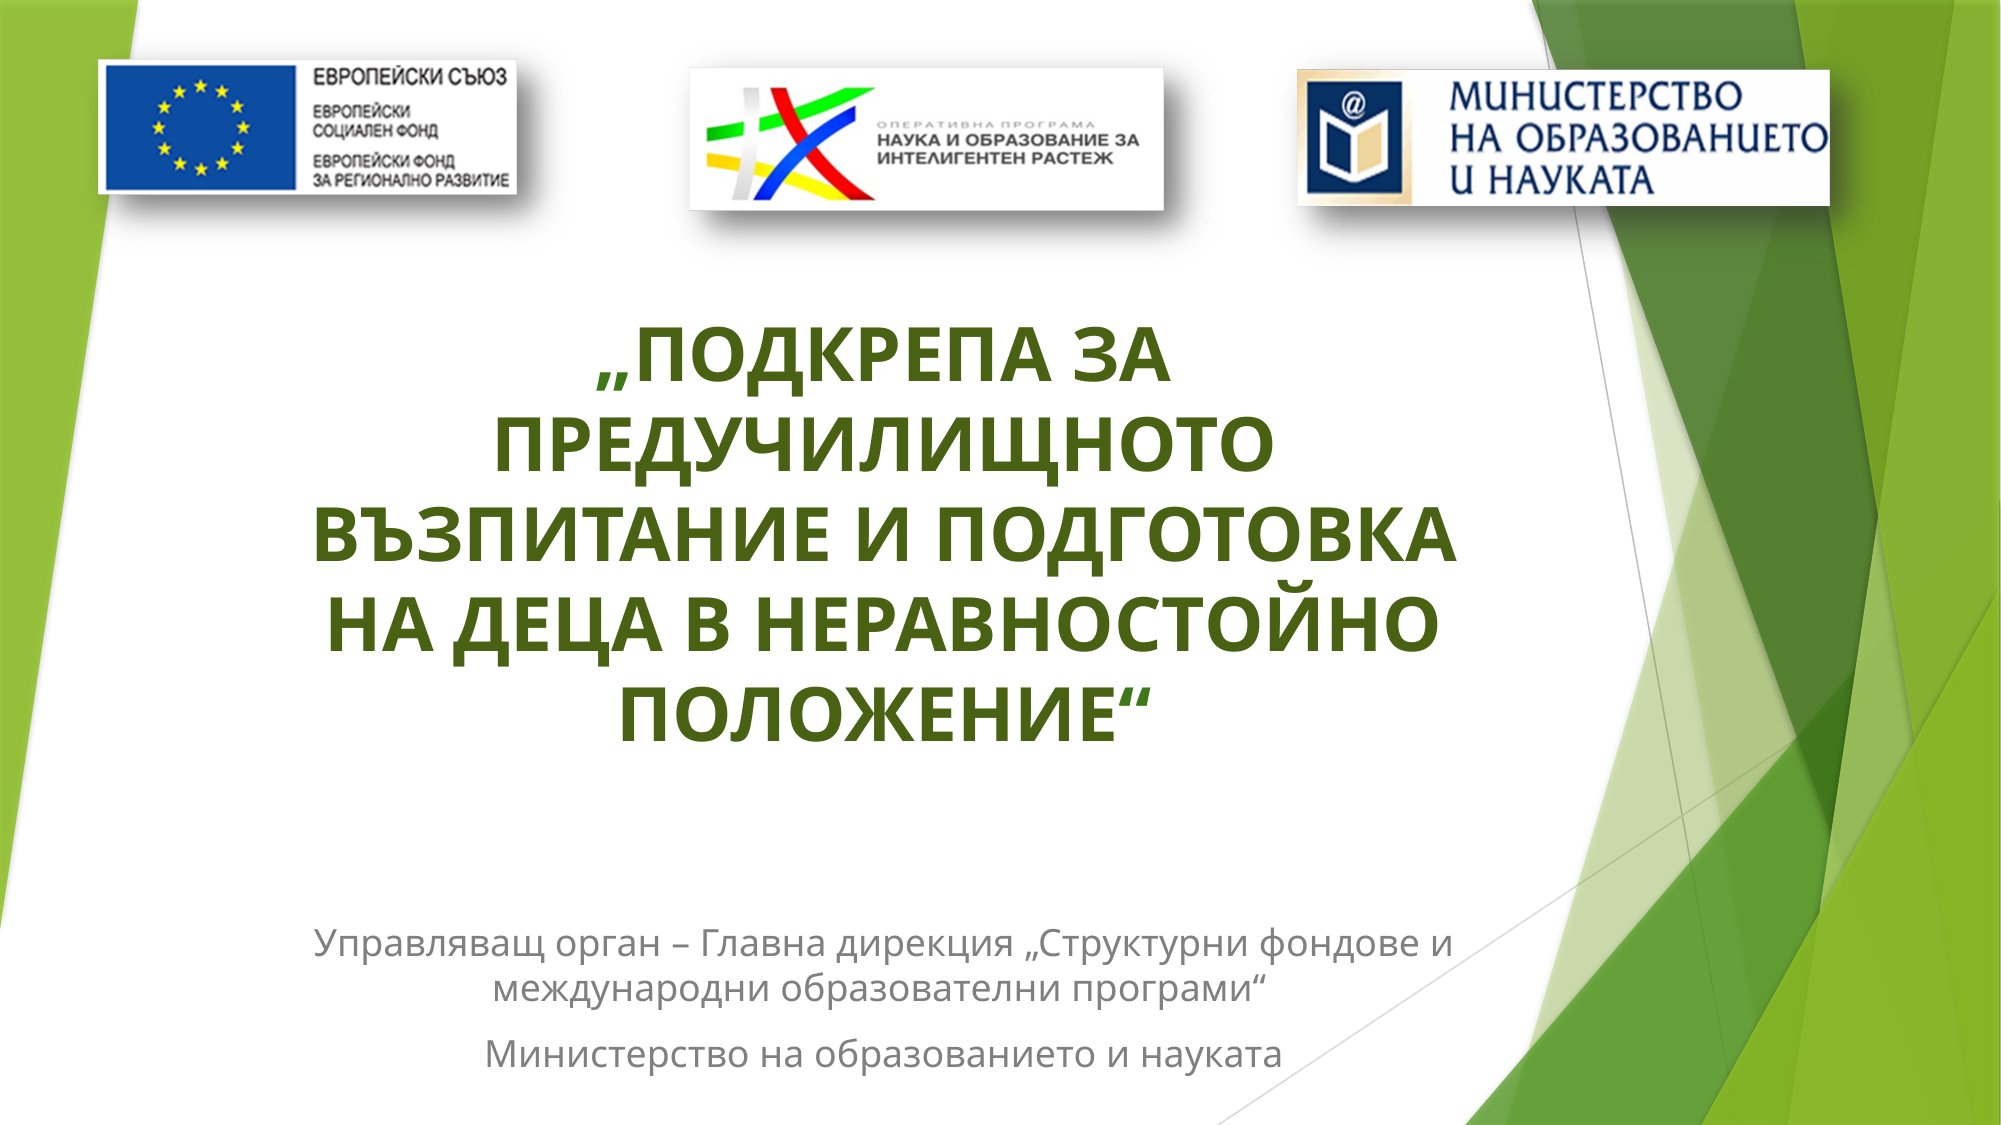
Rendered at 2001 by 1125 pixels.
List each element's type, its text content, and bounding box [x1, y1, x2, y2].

picture [656, 34, 1229, 276]
title „ПОДКРЕПА ЗА ПРЕДУЧИЛИЩНОТО ВЪЗПИТАНИЕ И ПОДГОТОВКА НА ДЕЦА В НЕРАВНОСТОЙНО ПОЛОЖЕНИЕ“ [247, 319, 1522, 764]
picture [66, 26, 583, 260]
subtitle Управляващ орган – Главна дирекция „Структурни фондове и международни образователни програми“ Министерство на образованието и науката [247, 911, 1522, 1092]
picture [1264, 34, 1895, 276]
